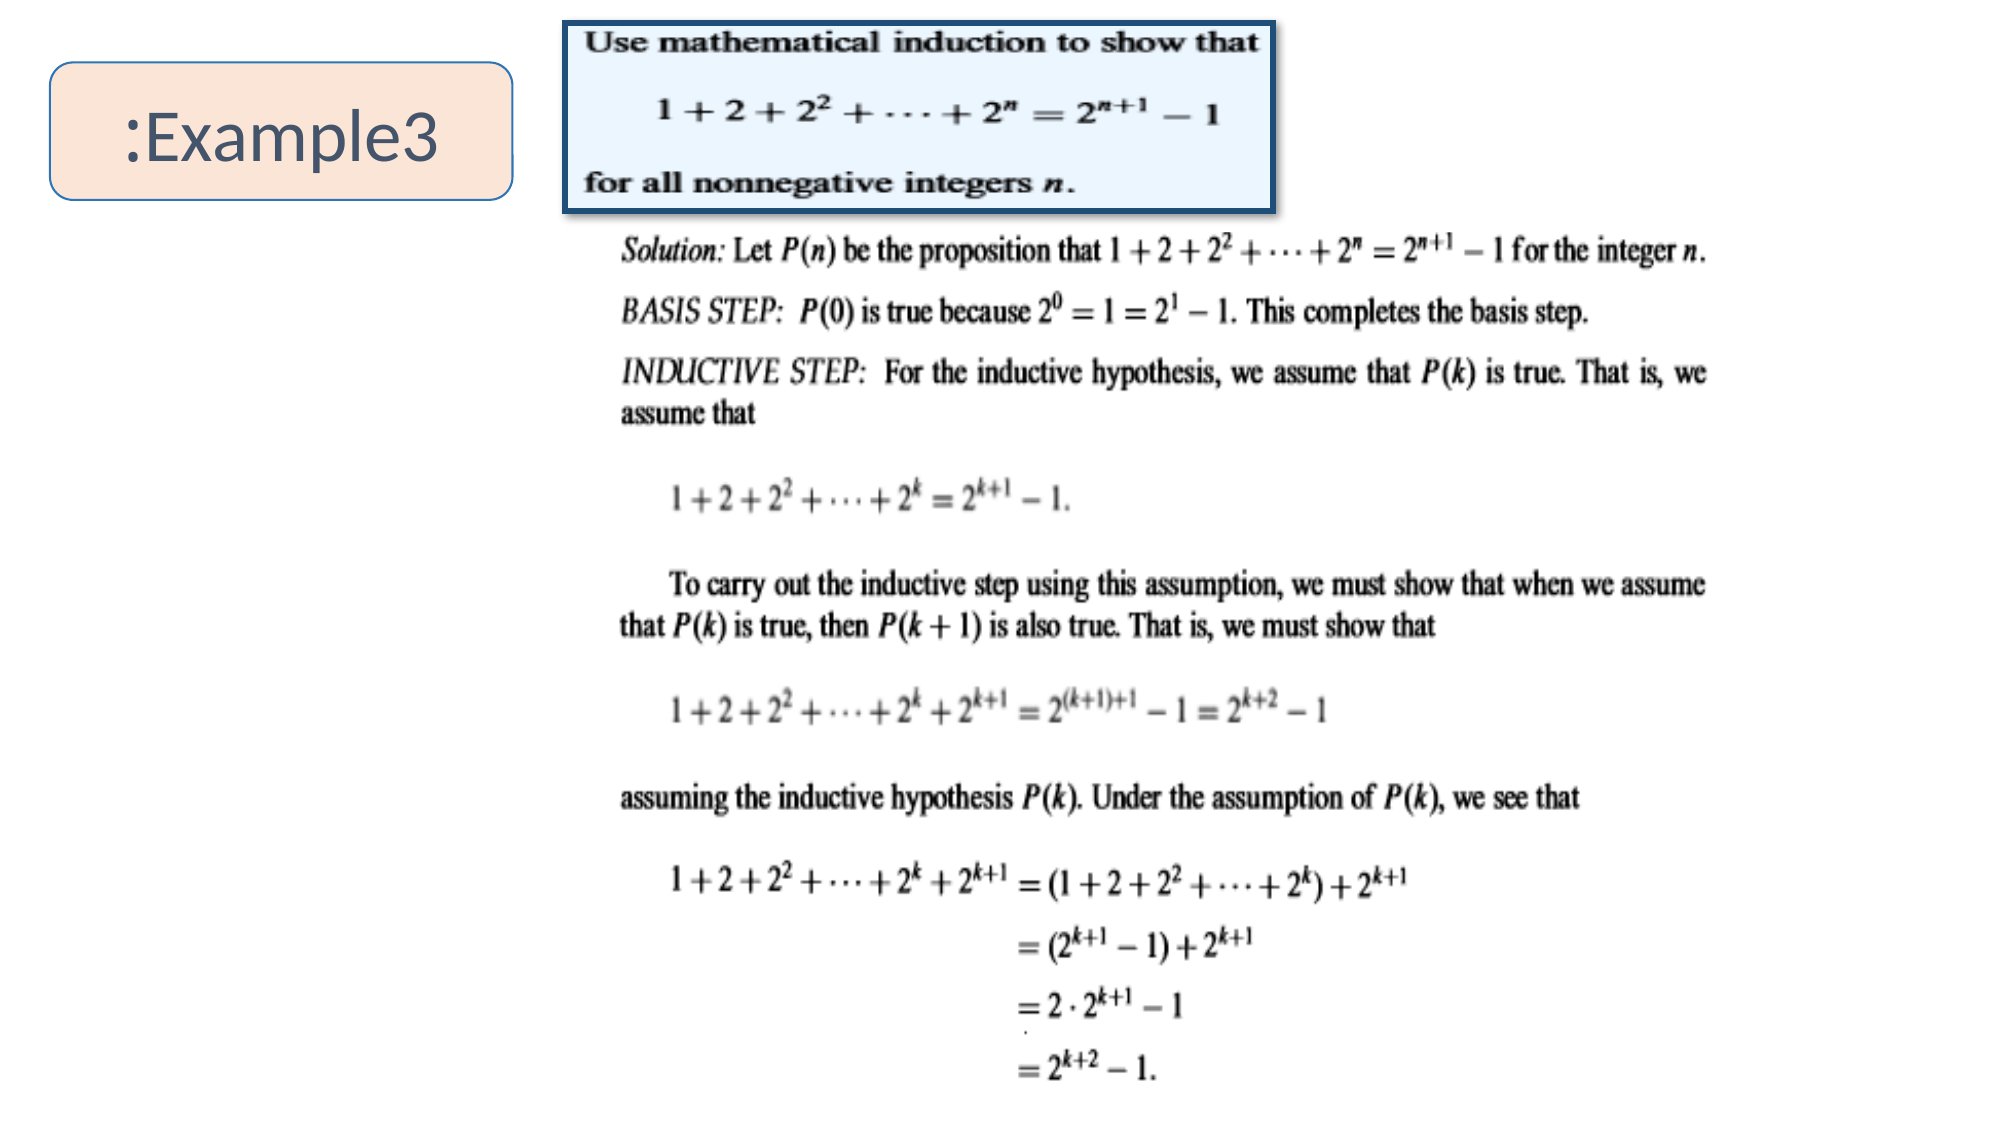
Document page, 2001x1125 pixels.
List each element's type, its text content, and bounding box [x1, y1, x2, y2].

picture [567, 25, 1270, 208]
text_box Example3: [48, 61, 514, 201]
picture [611, 231, 1722, 1089]
